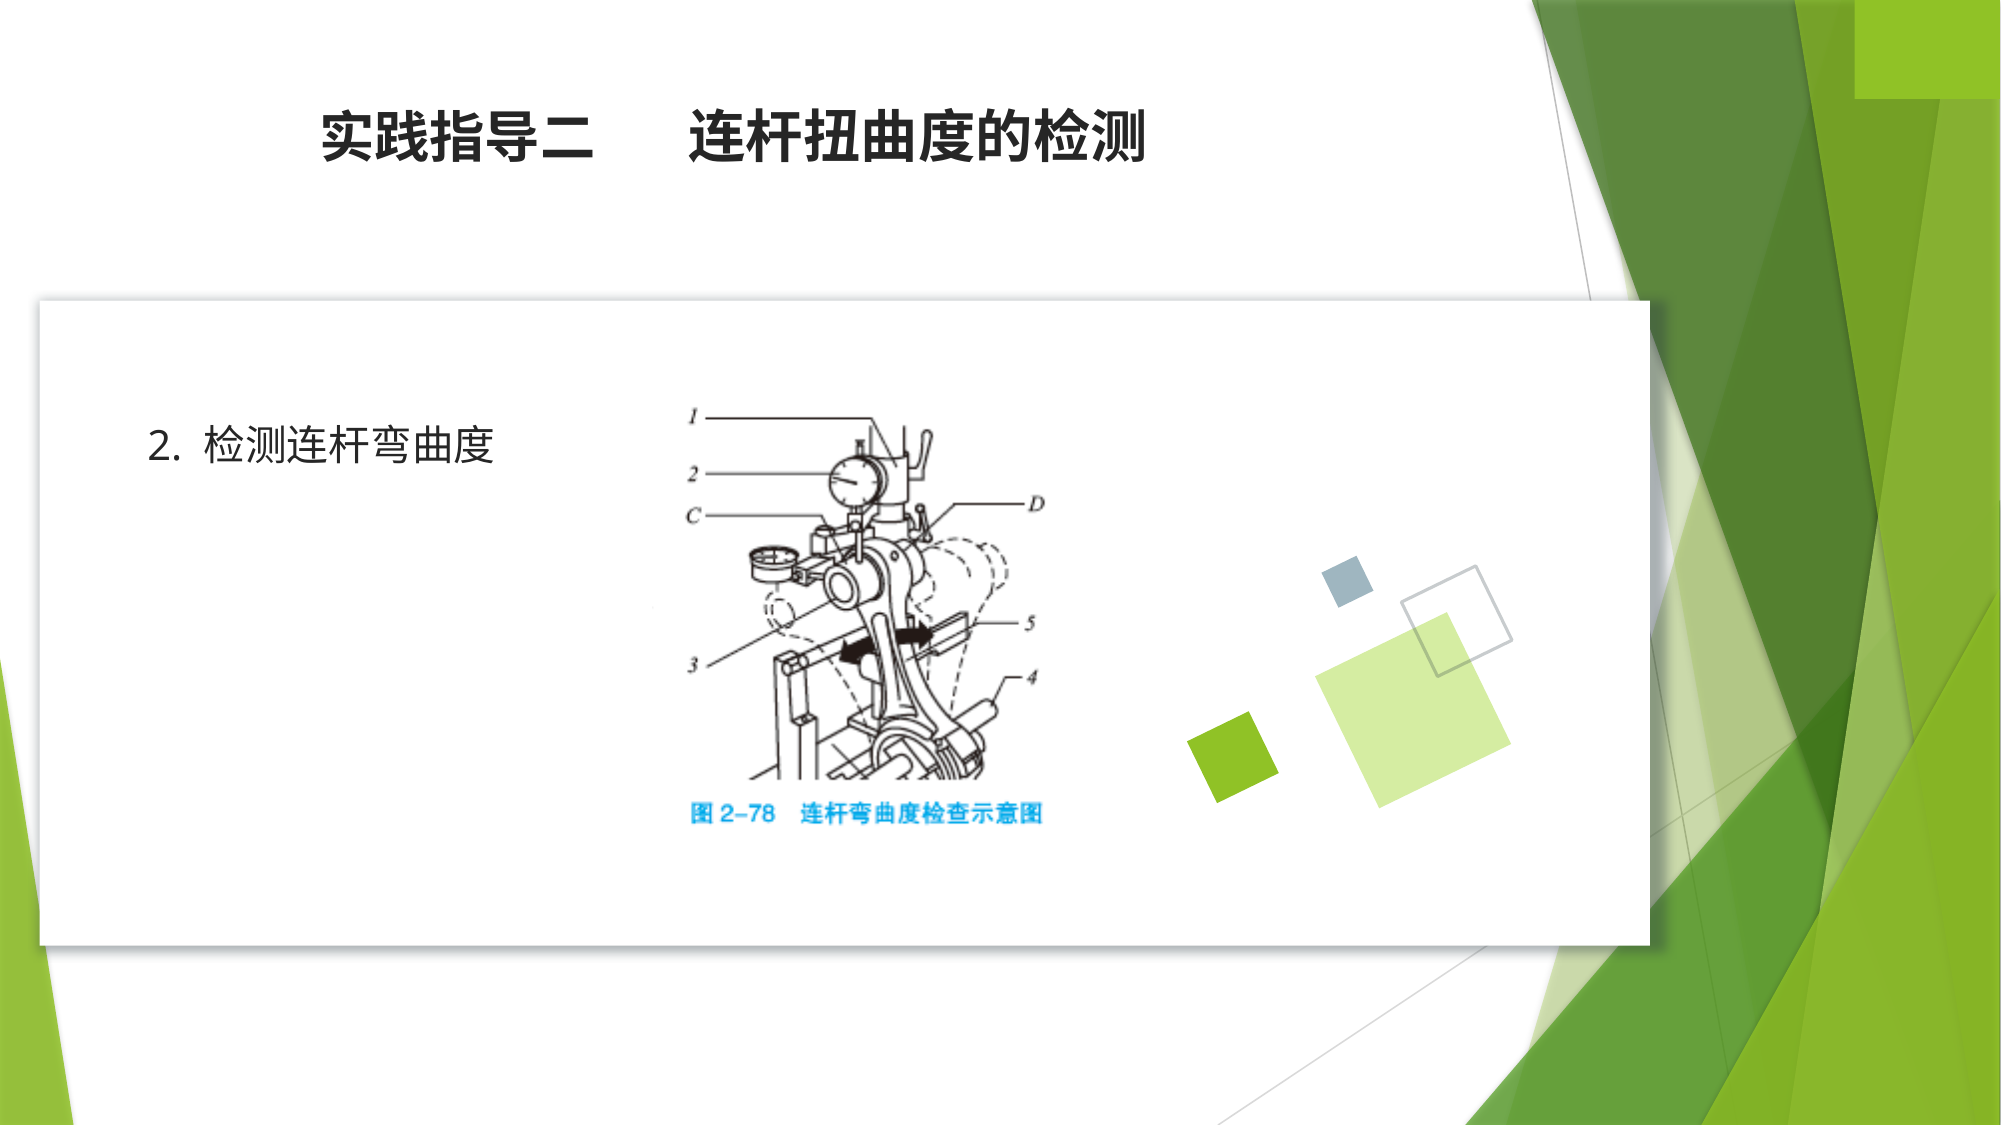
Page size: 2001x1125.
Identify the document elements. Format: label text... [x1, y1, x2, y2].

text_box [1853, 0, 2000, 100]
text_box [1183, 553, 1518, 815]
picture [652, 386, 1101, 843]
text_box [38, 299, 1651, 947]
text_box 2. 检测连杆弯曲度 [132, 386, 1311, 925]
text_box 实践指导二 连杆扭曲度的检测 [304, 78, 1165, 198]
